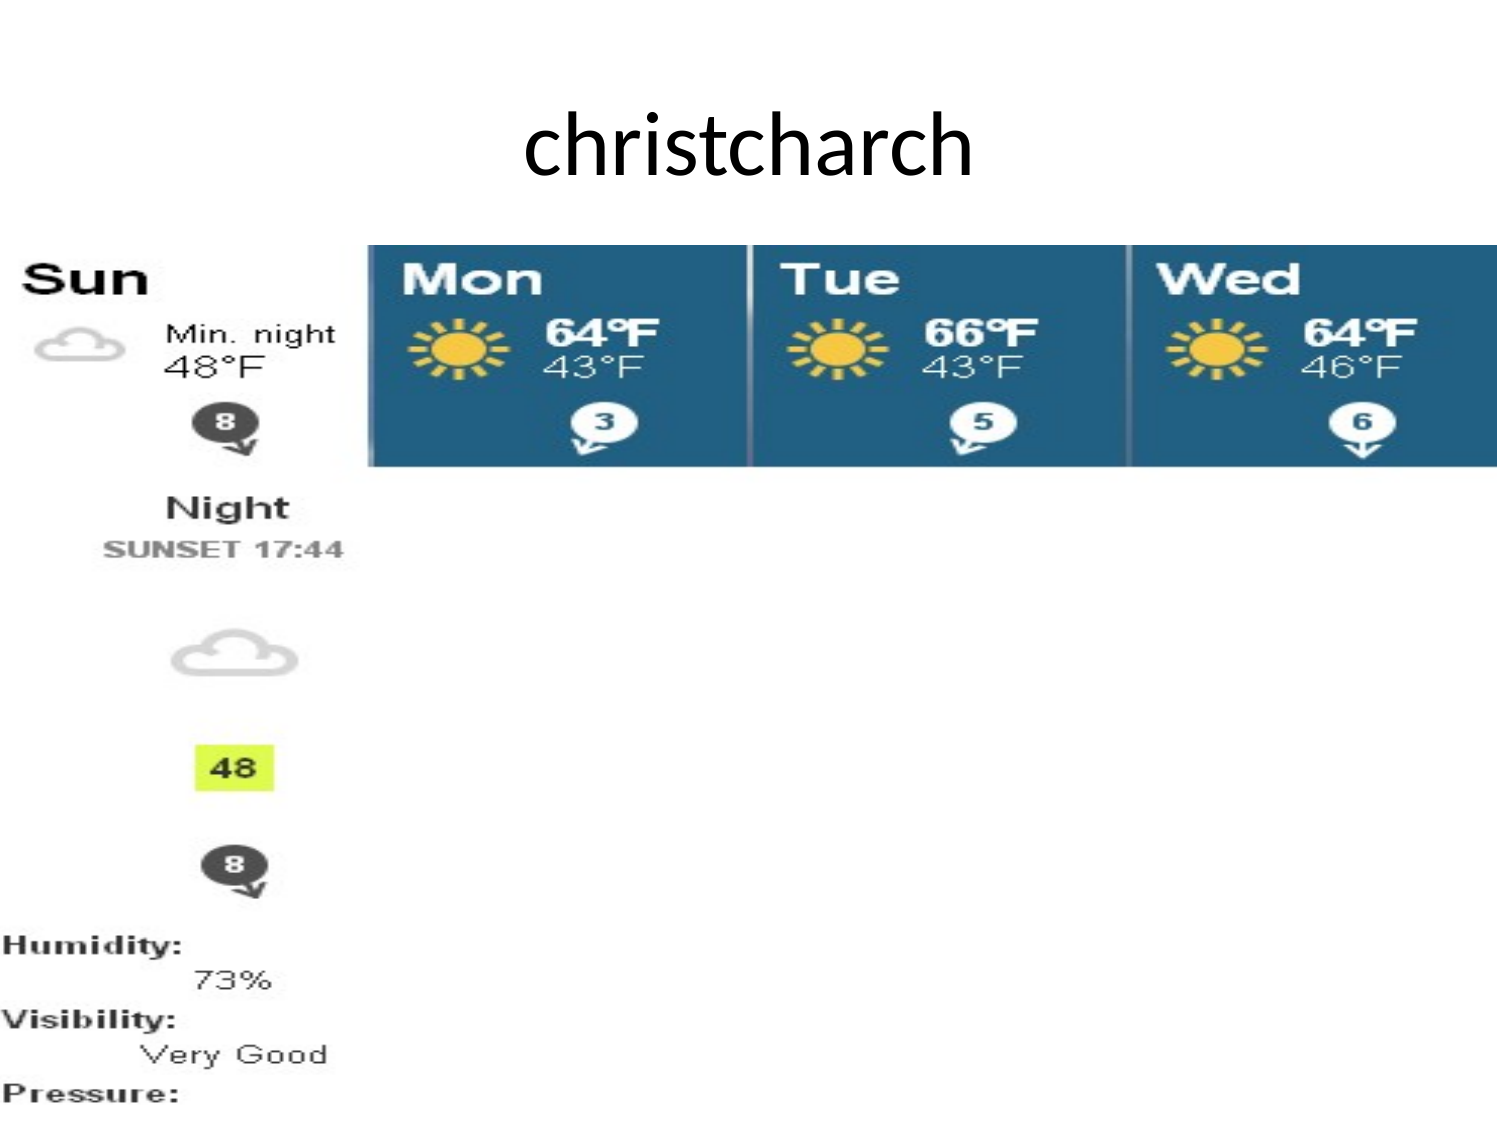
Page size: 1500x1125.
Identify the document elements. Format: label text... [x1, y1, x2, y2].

picture [0, 244, 1497, 1125]
title christcharch [75, 45, 1425, 233]
